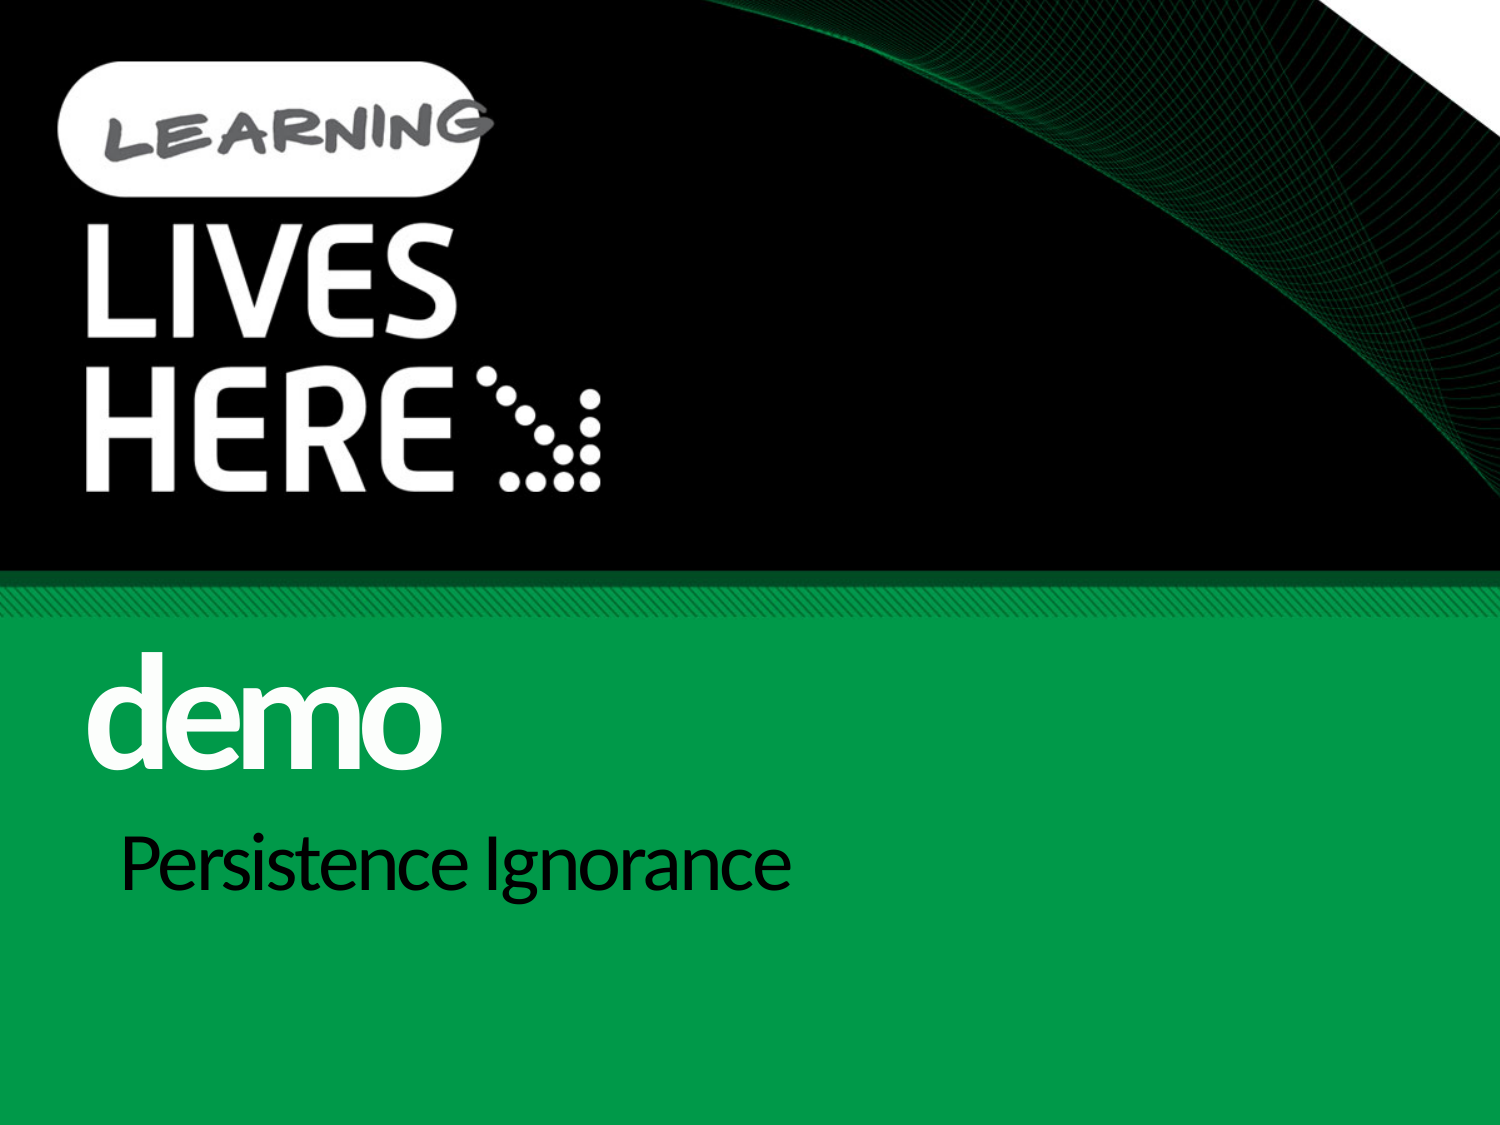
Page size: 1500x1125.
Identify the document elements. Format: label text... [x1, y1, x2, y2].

list demo [83, 625, 1344, 800]
title Persistence Ignorance [119, 818, 1375, 943]
picture [0, 0, 1500, 1125]
